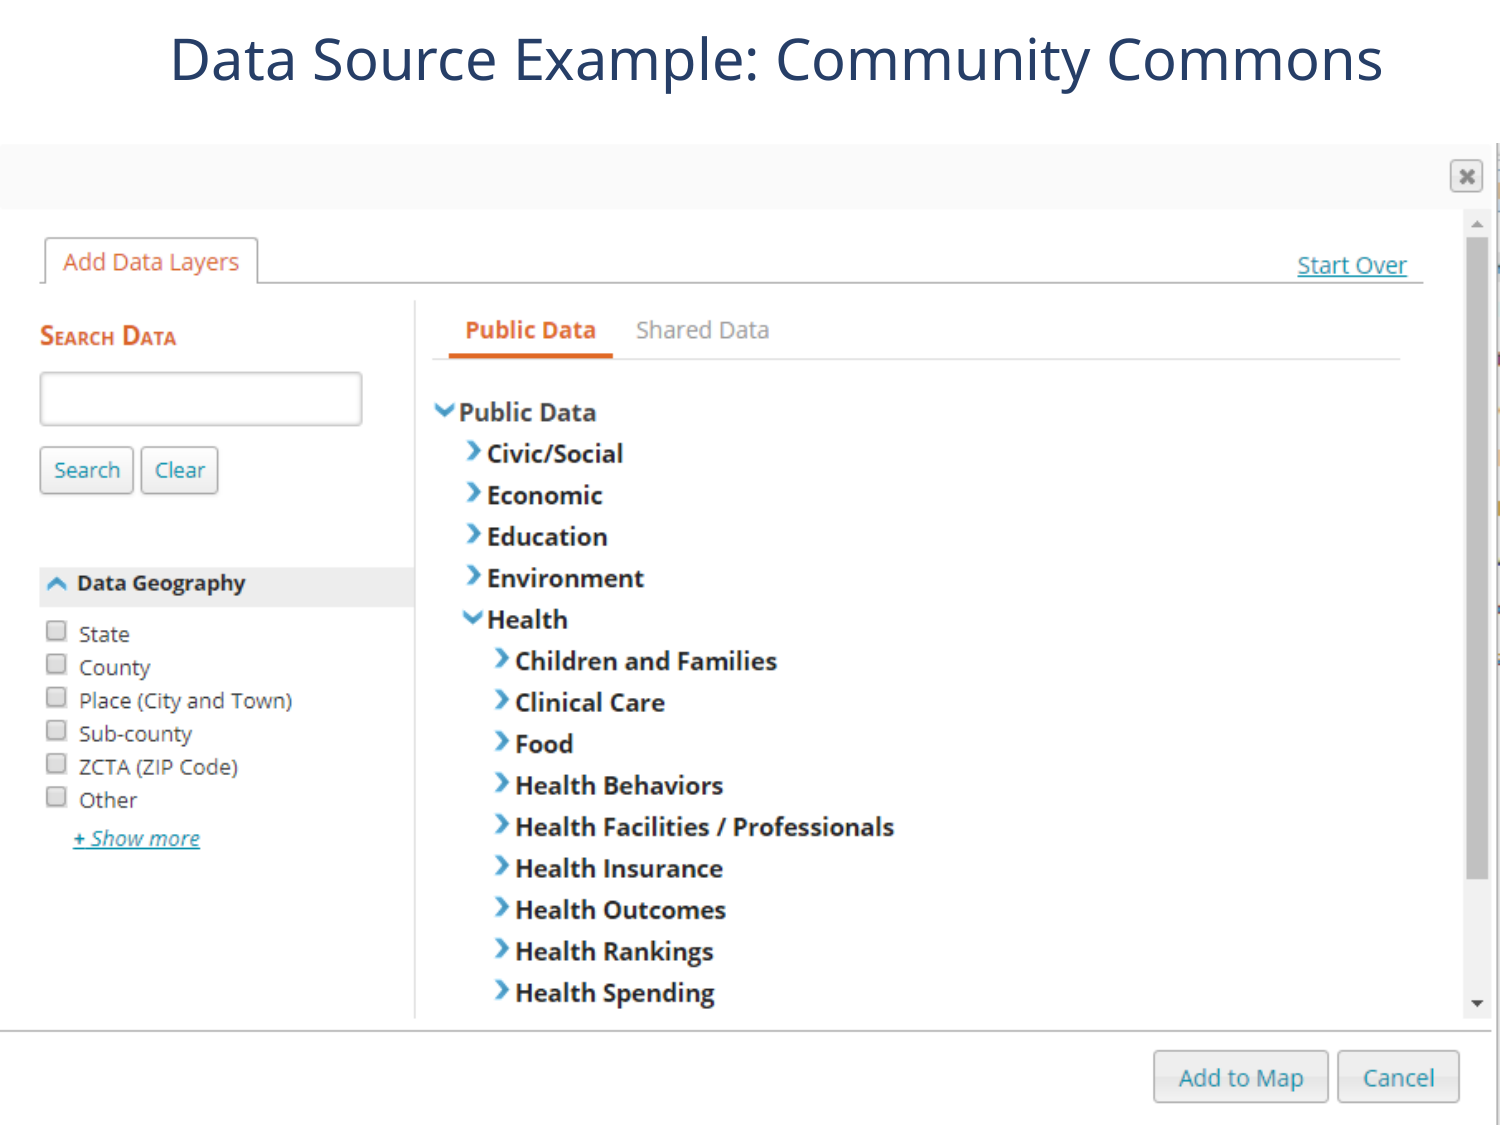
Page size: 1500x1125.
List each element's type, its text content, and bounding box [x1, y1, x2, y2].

picture [0, 143, 1500, 1125]
text_box Data Source Example: Community Commons [155, 23, 1412, 117]
